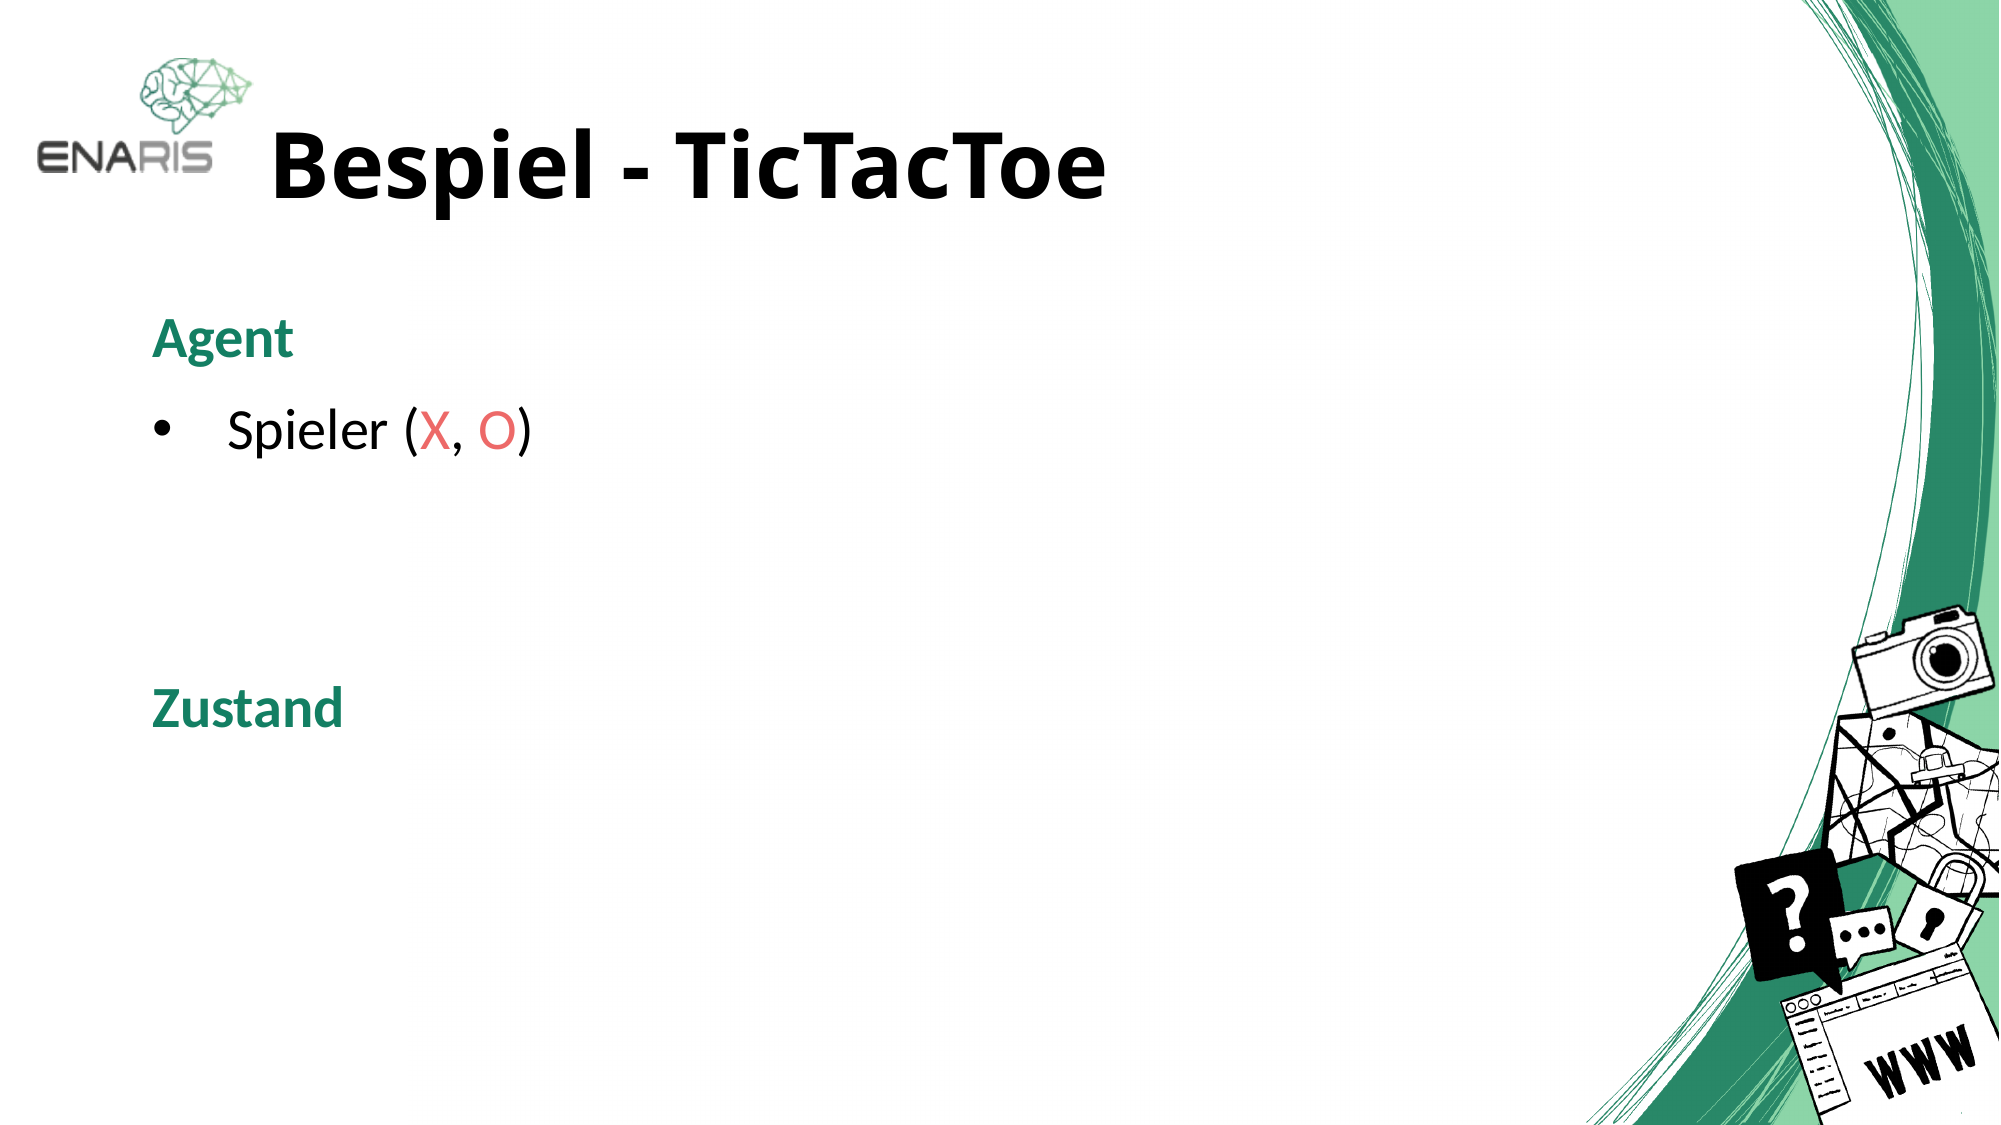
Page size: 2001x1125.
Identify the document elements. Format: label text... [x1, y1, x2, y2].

picture [37, 58, 254, 173]
picture [408, 0, 1999, 1125]
text_box Bespiel - TicTacToe [253, 59, 1863, 278]
text_box Agent Spieler (X, O) Zustand [137, 299, 702, 1014]
